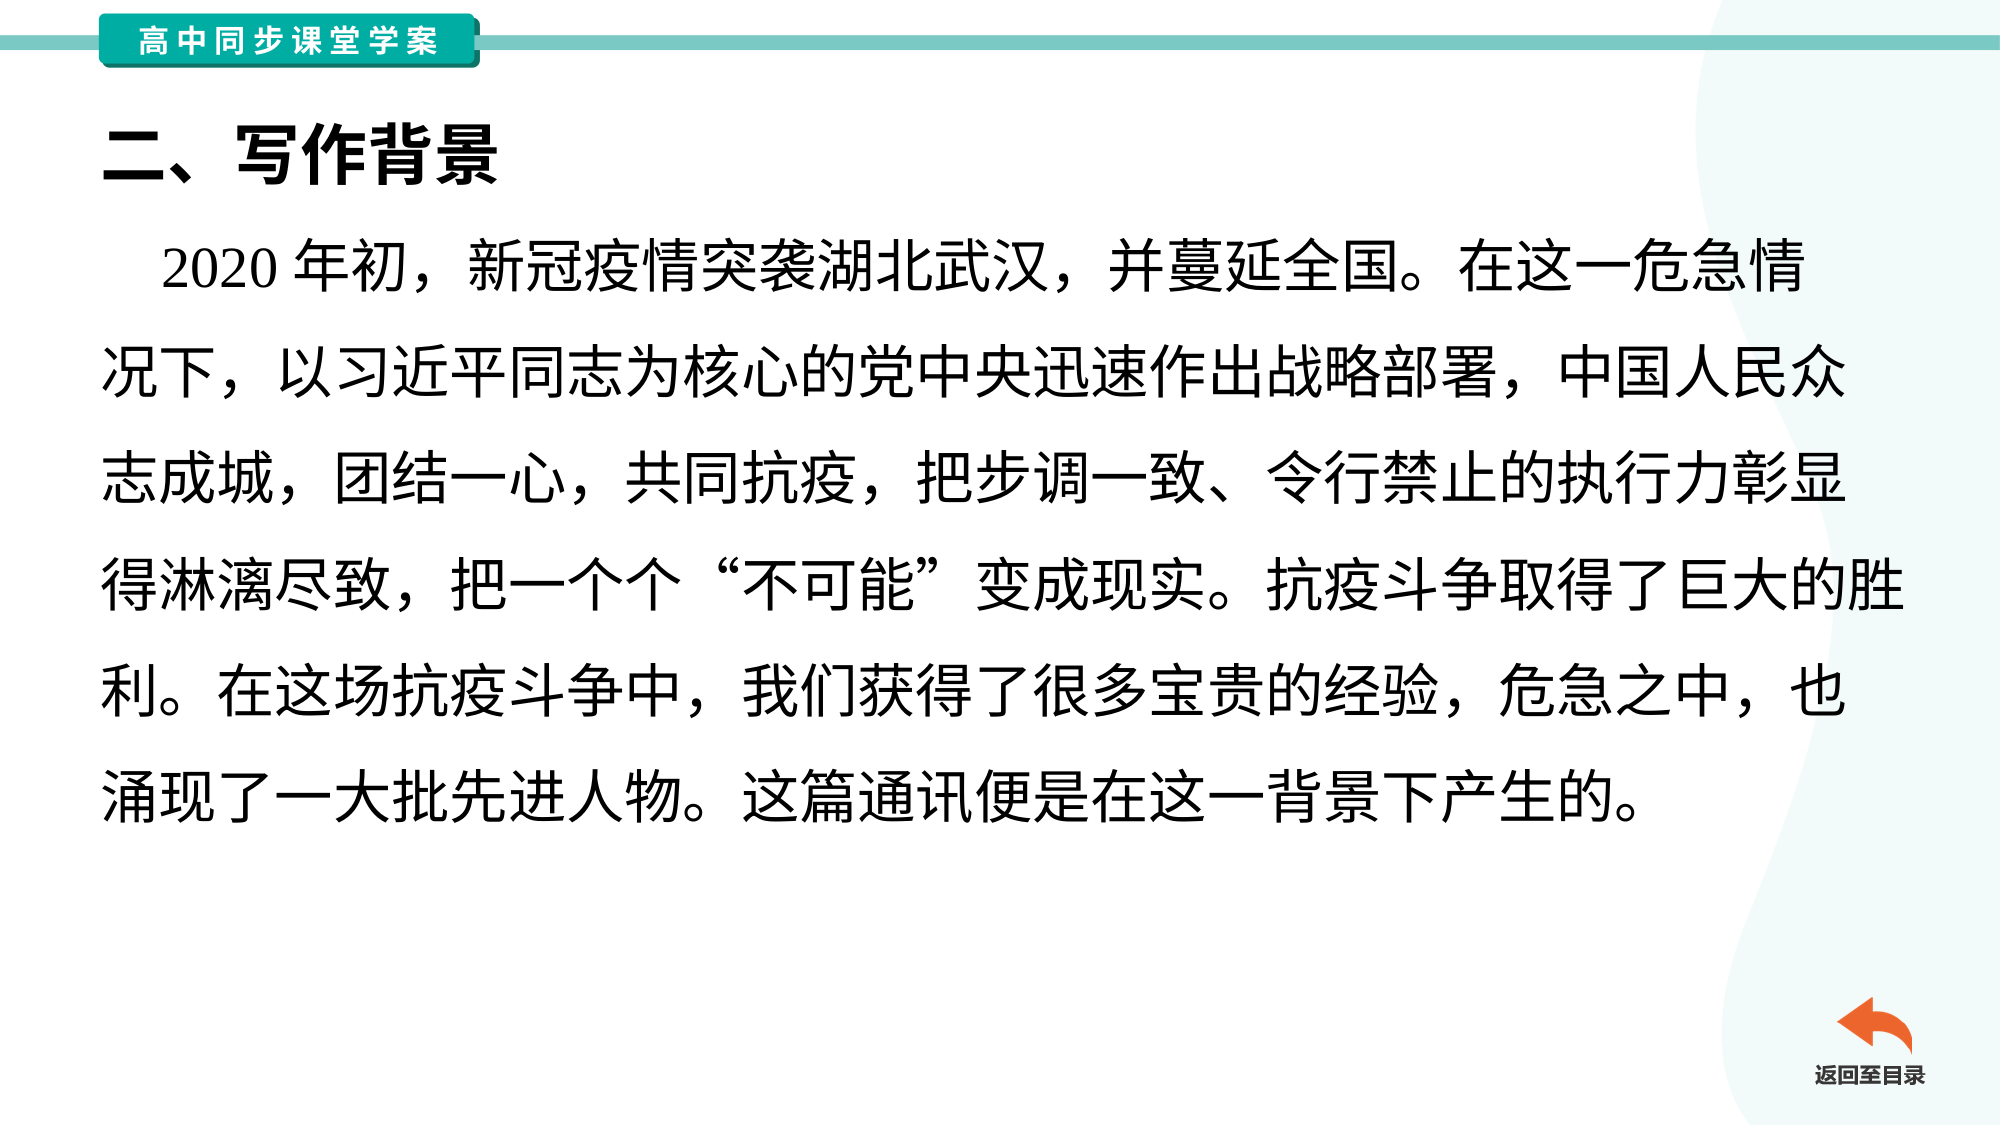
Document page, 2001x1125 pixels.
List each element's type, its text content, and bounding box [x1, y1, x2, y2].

text_box 2020年初，新冠疫情突袭湖北武汉，并蔓延全国。在这一危急情 况下，以习近平同志为核心的党中央迅速作出战略部署，中国人民众 志成城，团结一心，共同抗疫，把步调一致、令行禁止的执行力彰显 得淋漓尽致，把一个个“不可能”变成现实。抗疫斗争取得了巨大的胜 利。在这场抗疫斗争中，我们获得了很多宝贵的经验，危急之中，也 涌现了一大批先进人物。这篇通讯便是在这一背景下产生的。 [100, 192, 1899, 831]
picture [0, 0, 2000, 1125]
text_box 二、写作背景 [100, 76, 1899, 192]
